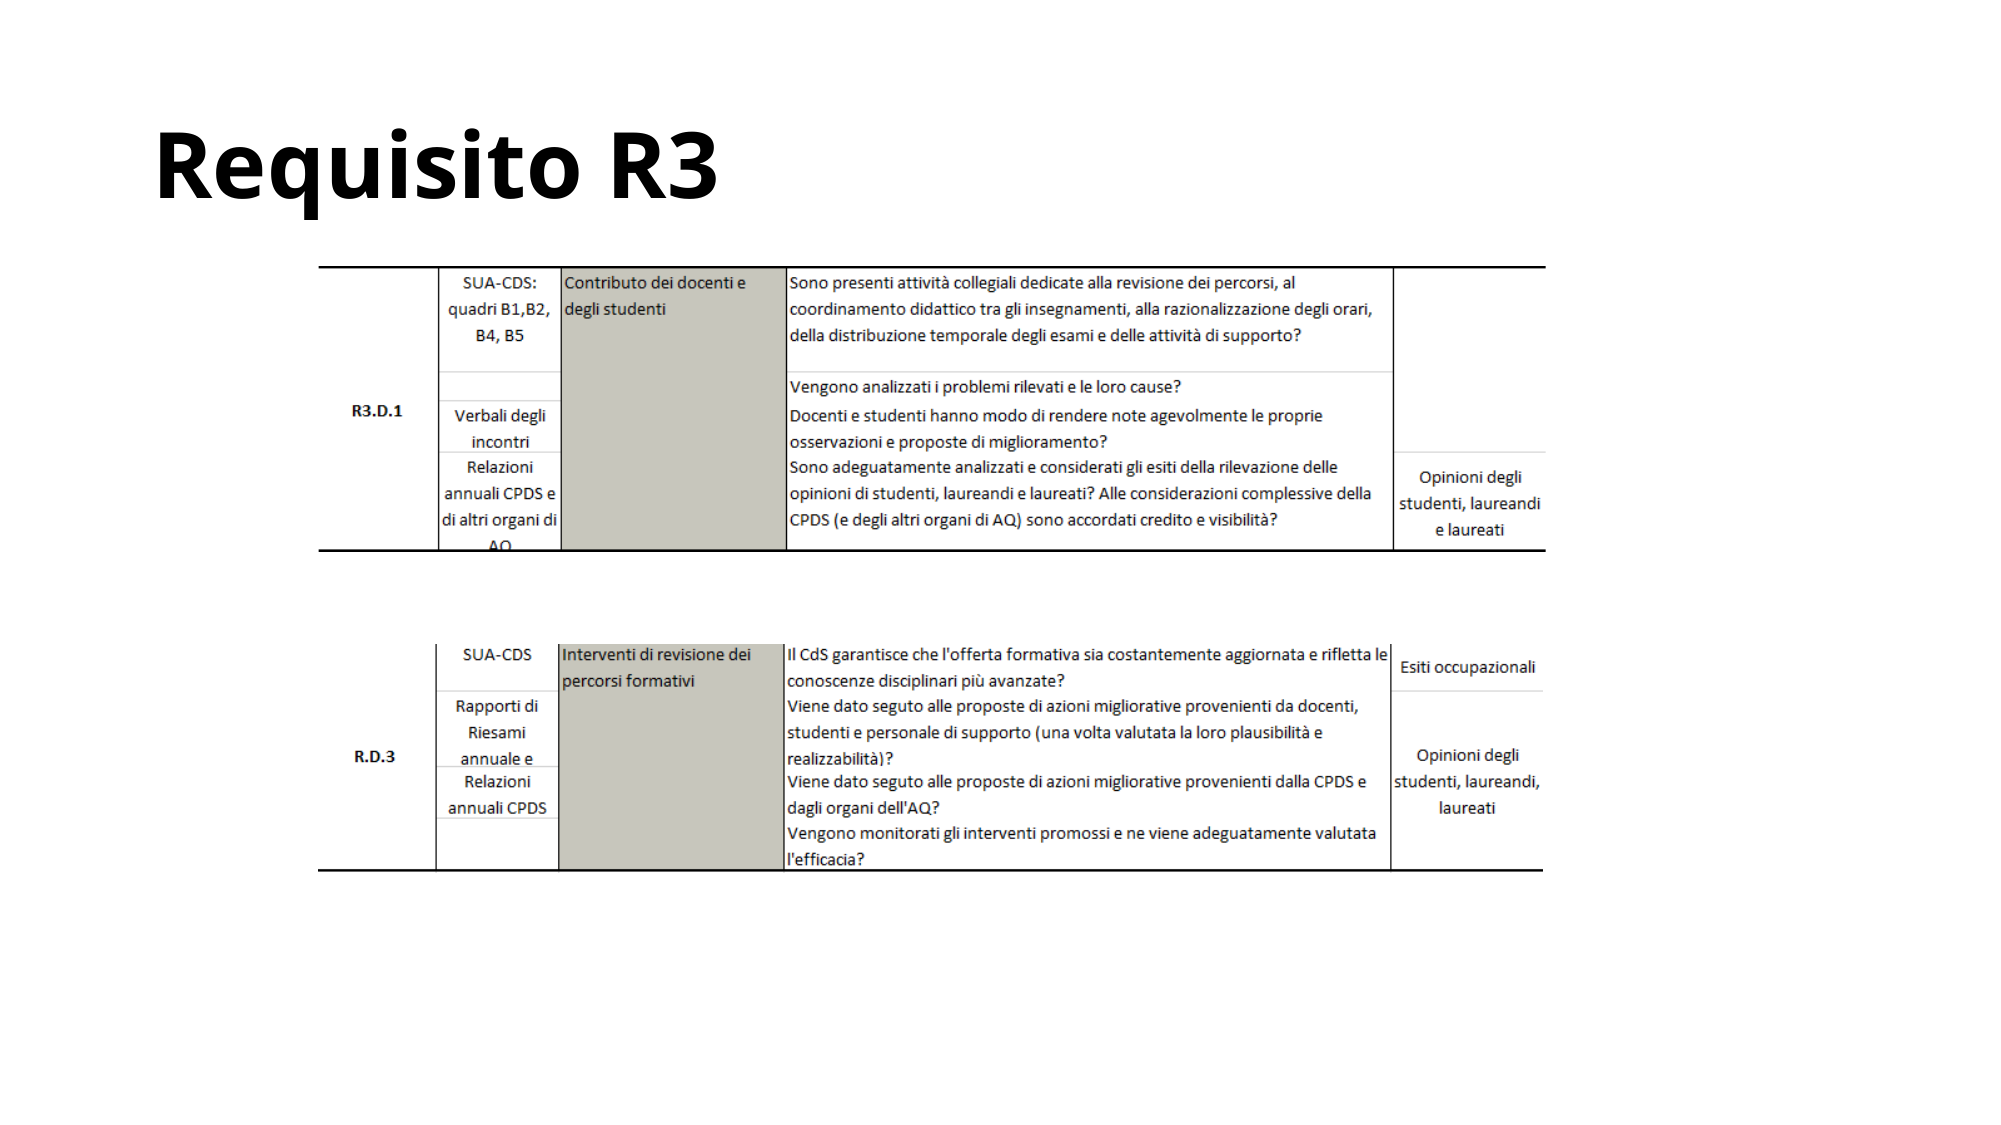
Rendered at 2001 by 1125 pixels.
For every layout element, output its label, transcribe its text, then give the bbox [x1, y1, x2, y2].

picture [318, 644, 1543, 873]
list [318, 266, 1546, 552]
title Requisito R3 [137, 59, 1863, 278]
